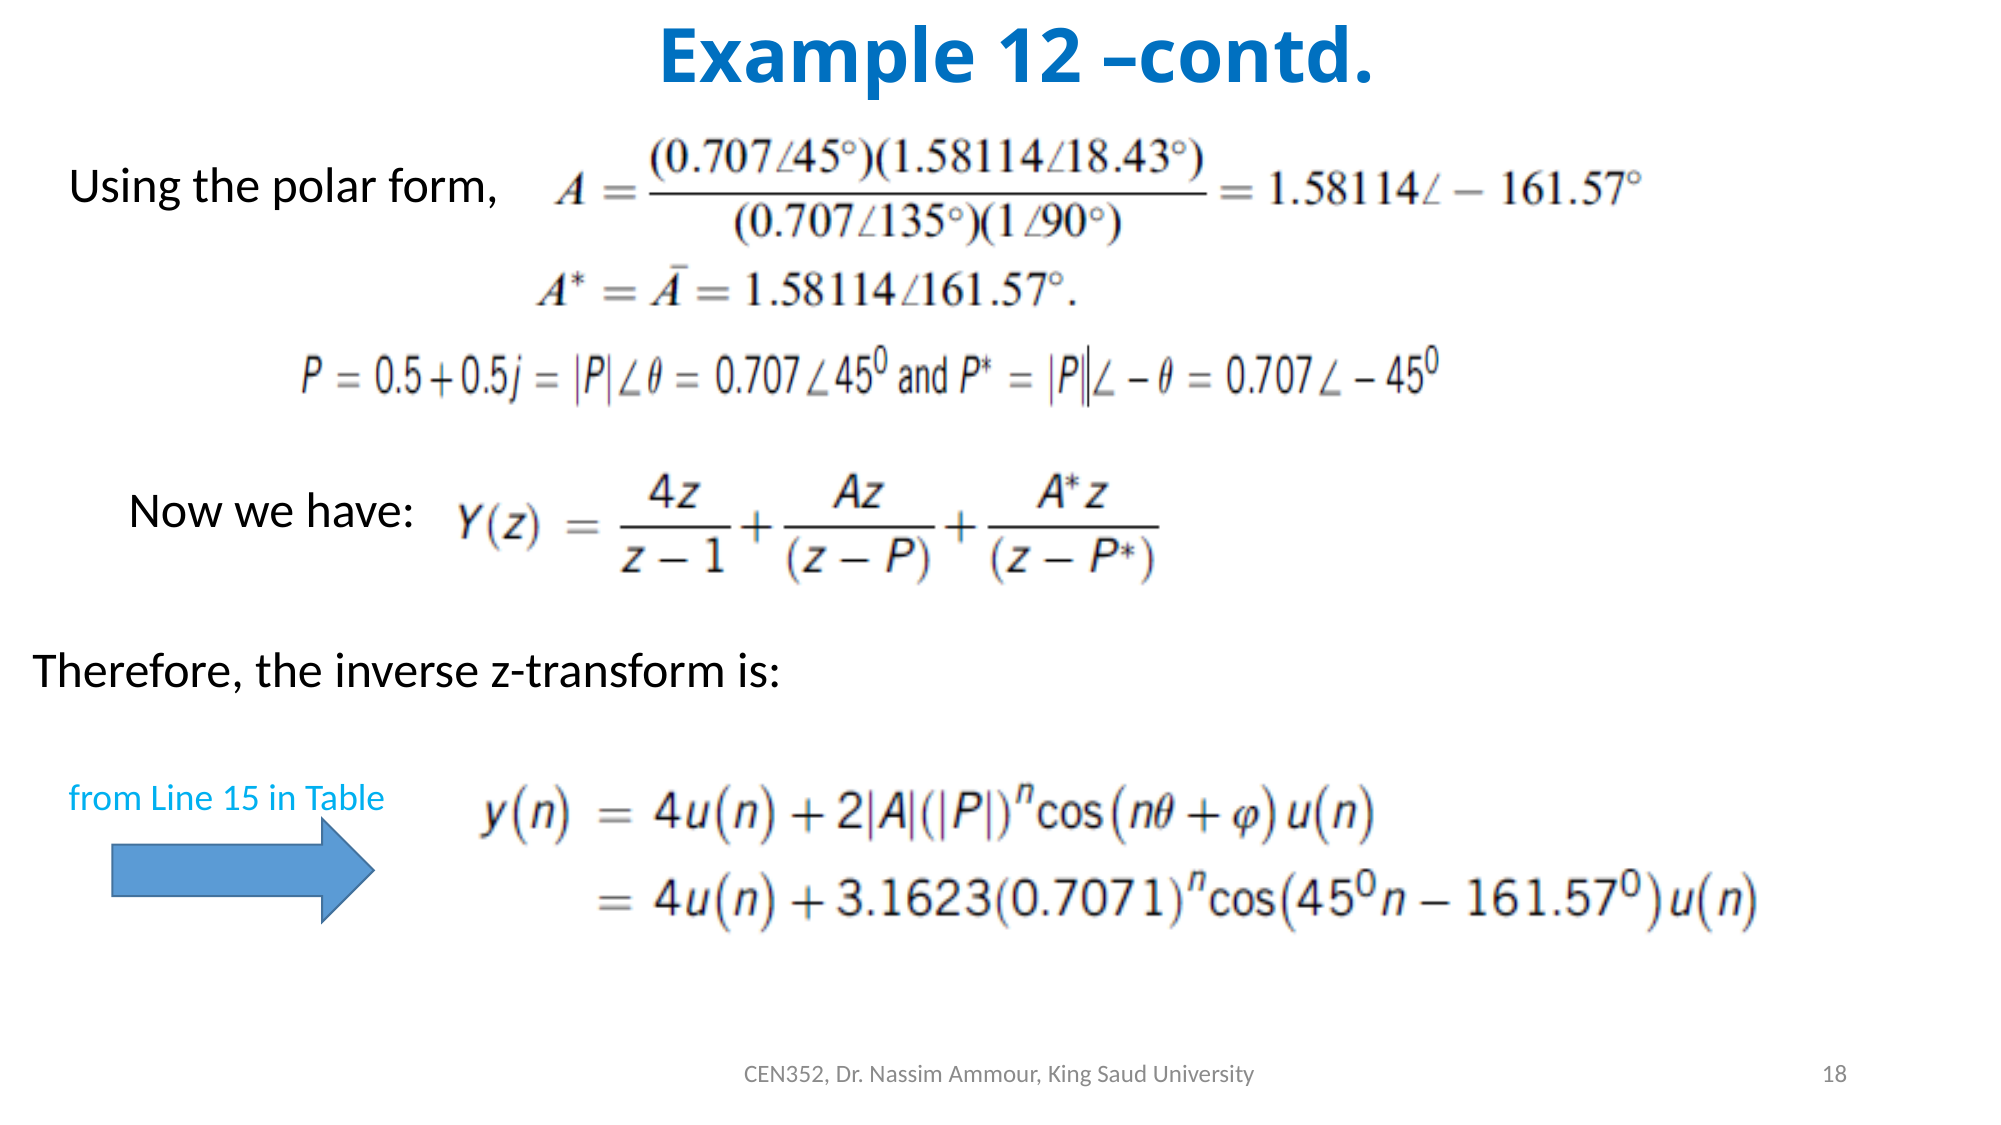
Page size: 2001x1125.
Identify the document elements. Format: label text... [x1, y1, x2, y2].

picture [432, 470, 1170, 596]
text_box from Line 15 in Table [53, 765, 401, 825]
footer CEN352, Dr. Nassim Ammour, King Saud University [662, 1042, 1338, 1103]
text_box Therefore, the inverse z-transform is: [17, 630, 797, 705]
picture [464, 766, 1767, 949]
picture [527, 122, 1647, 319]
picture [289, 335, 1444, 419]
slide_number 18 [1412, 1042, 1863, 1103]
text_box Now we have: [113, 470, 431, 545]
text_box Using the polar form, [53, 144, 526, 220]
text_box Example 12 –contd. [643, 0, 1390, 105]
text_box [111, 825, 376, 925]
